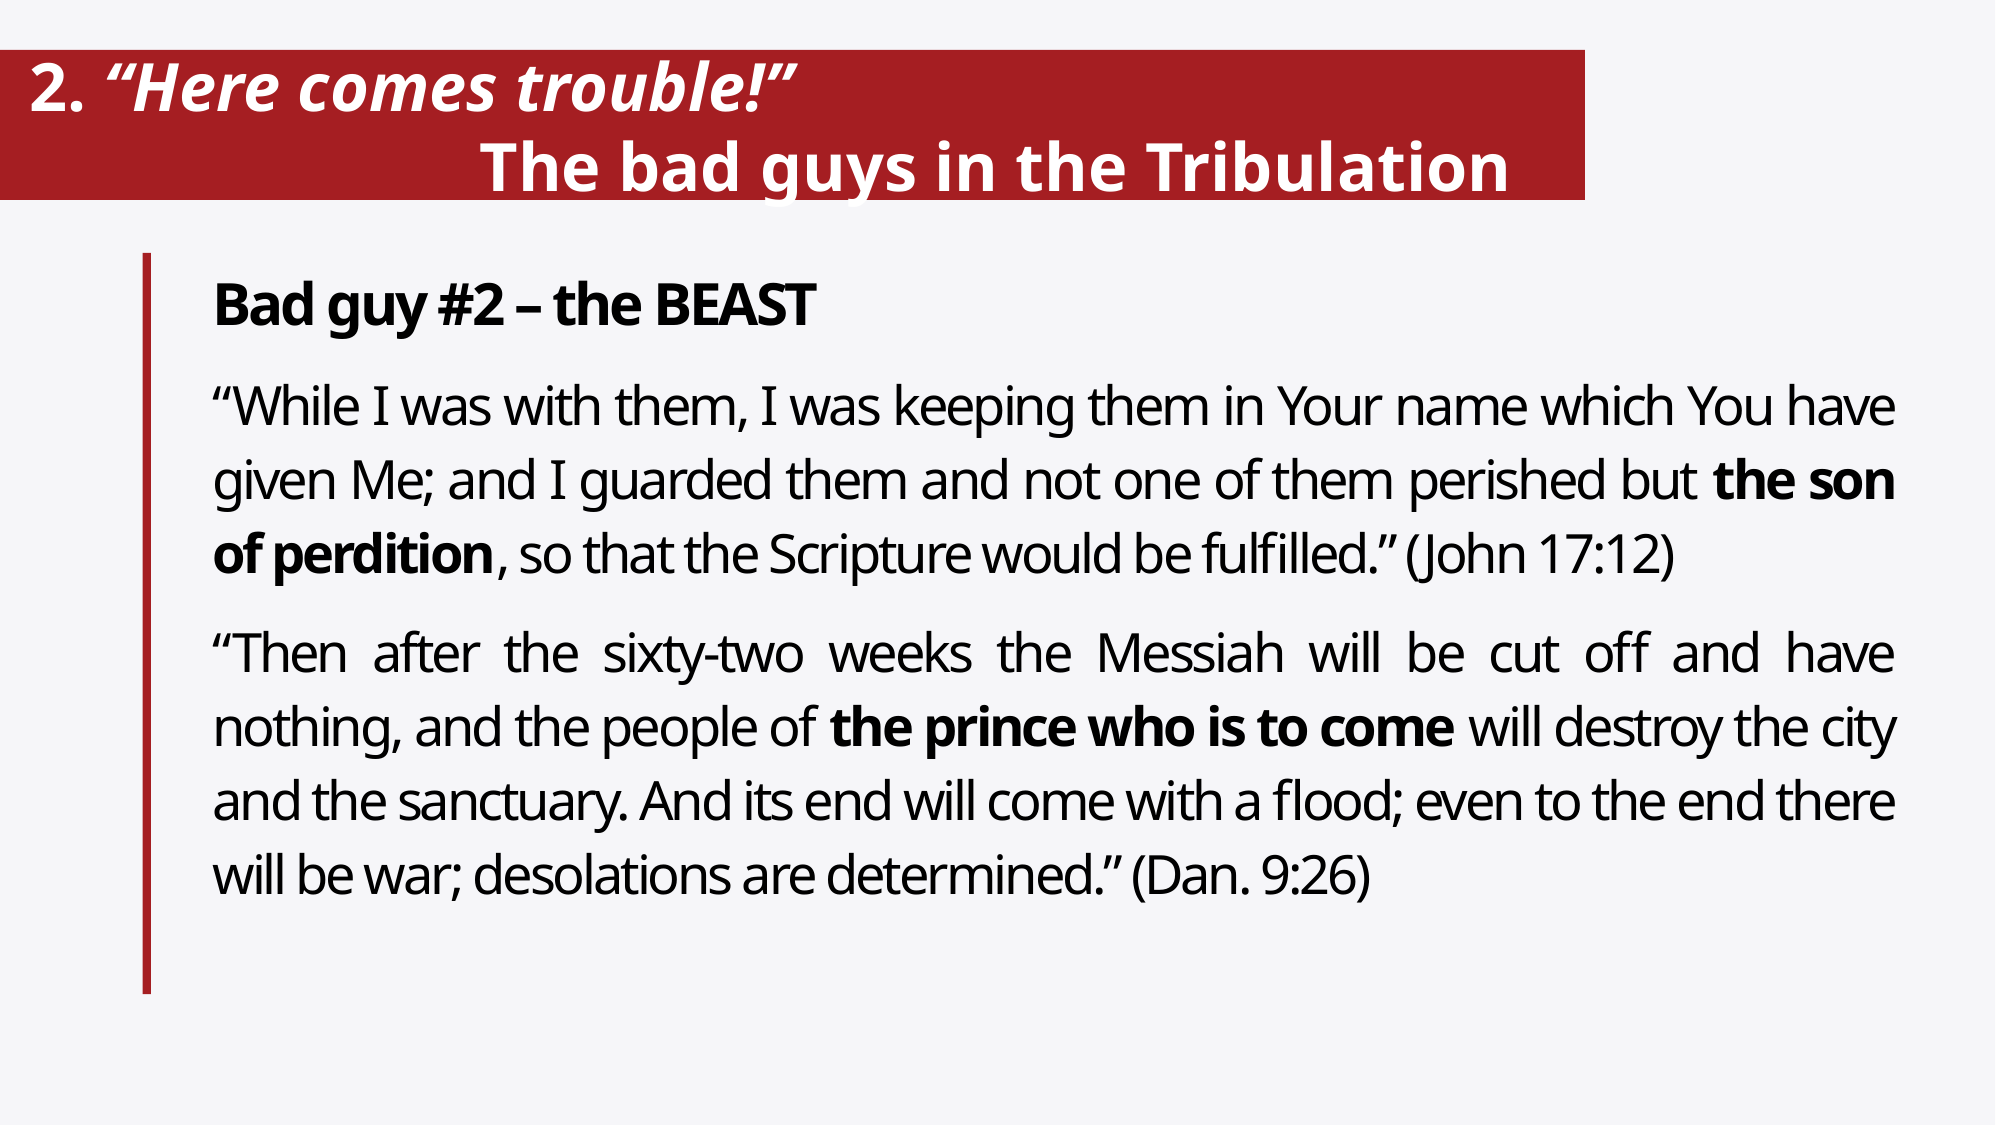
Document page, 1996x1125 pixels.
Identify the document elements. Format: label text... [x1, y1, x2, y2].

subtitle Bad guy #2 – the BEAST “While I was with them, I was keeping them in Your name which You have given Me; and I guarded them and not one of them perished but the son of perdition, so that the Scripture would be fulfilled.” (John 17:12) “Then after the sixty-two weeks the Messiah will be cut off and have nothing, and the people of the prince who is to come will destroy the city and the sanctuary. And its end will come with a flood; even to the end there will be war; desolations are determined.” (Dan. 9:26) [197, 249, 1910, 1000]
title 2. “Here comes trouble!” The bad guys in the Tribulation [14, 62, 1810, 188]
